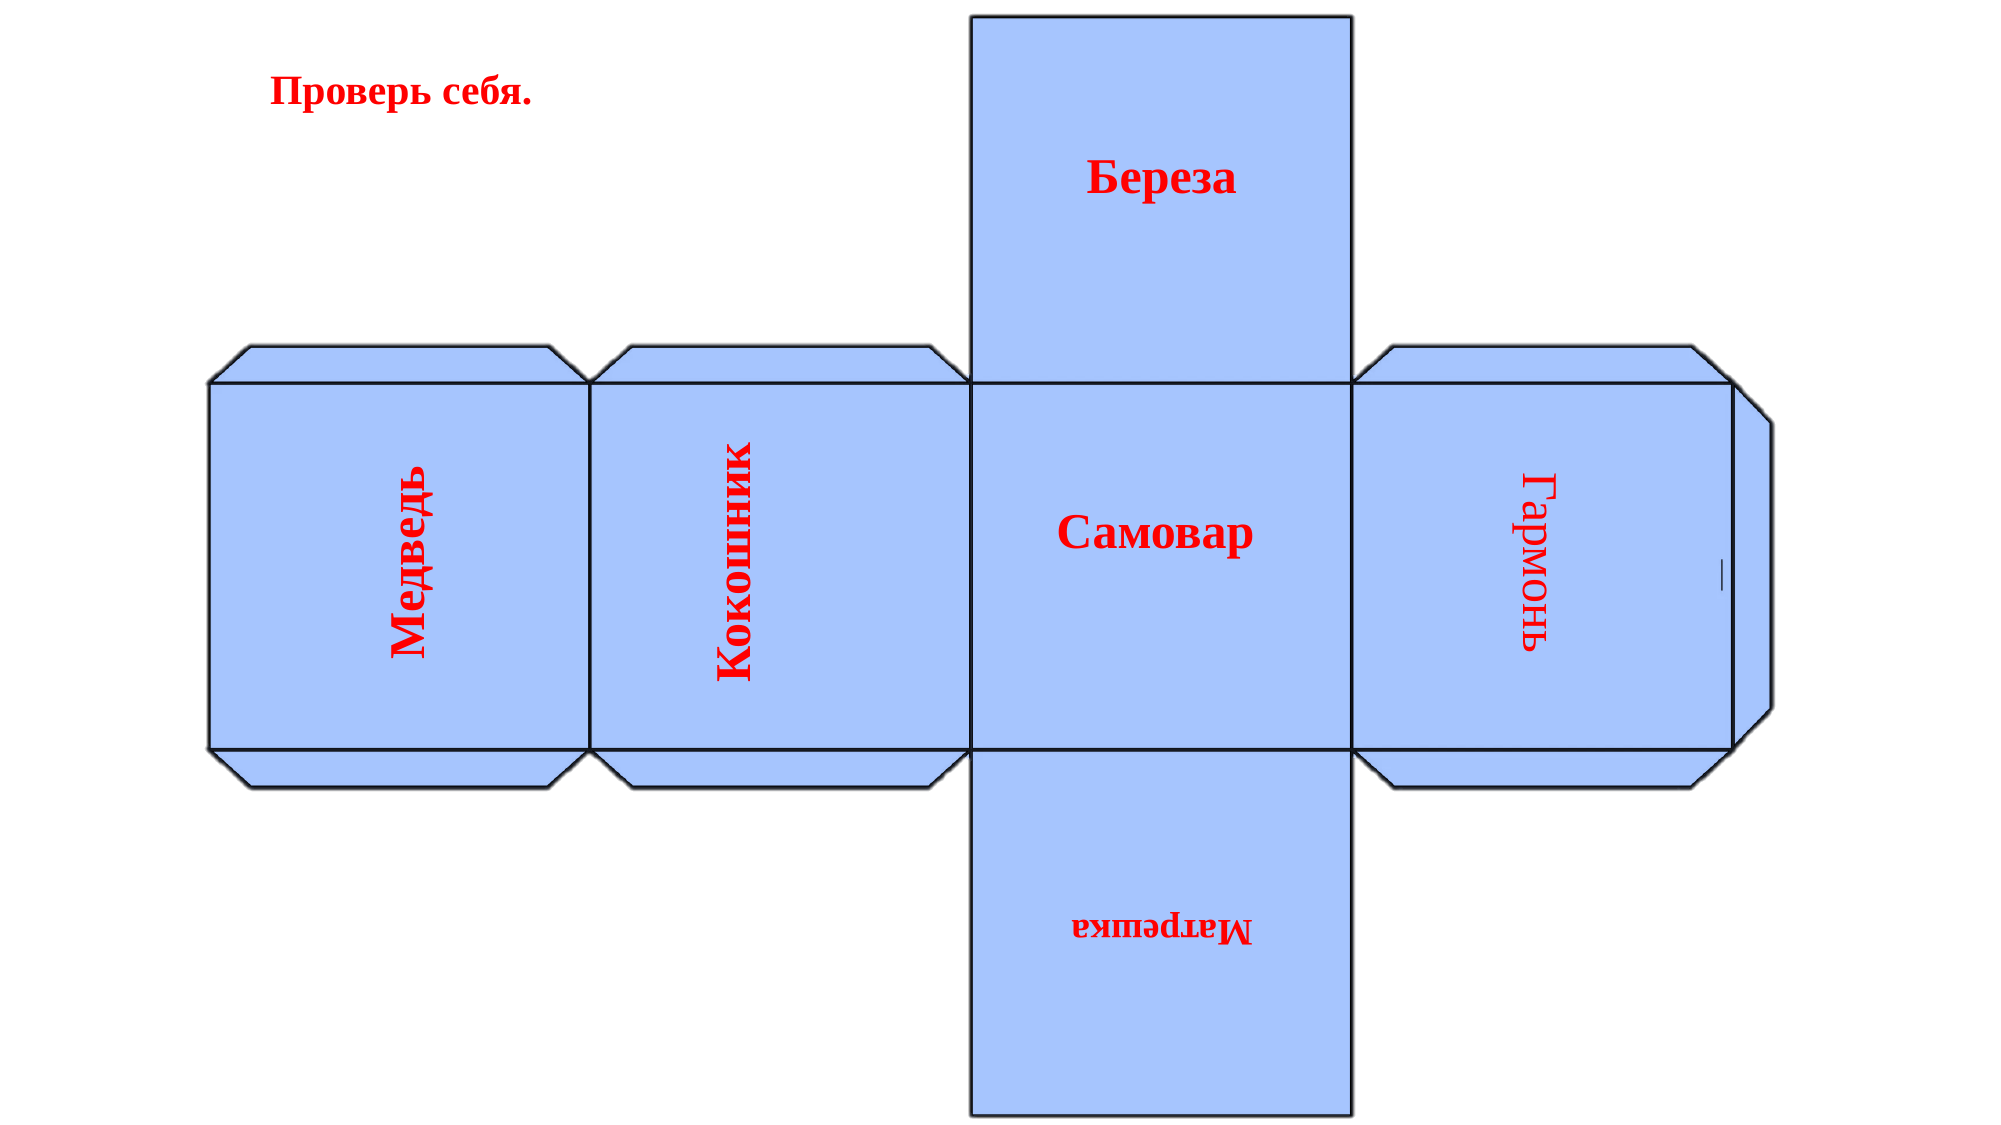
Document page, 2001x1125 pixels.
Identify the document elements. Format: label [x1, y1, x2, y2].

picture [119, 0, 1860, 1125]
